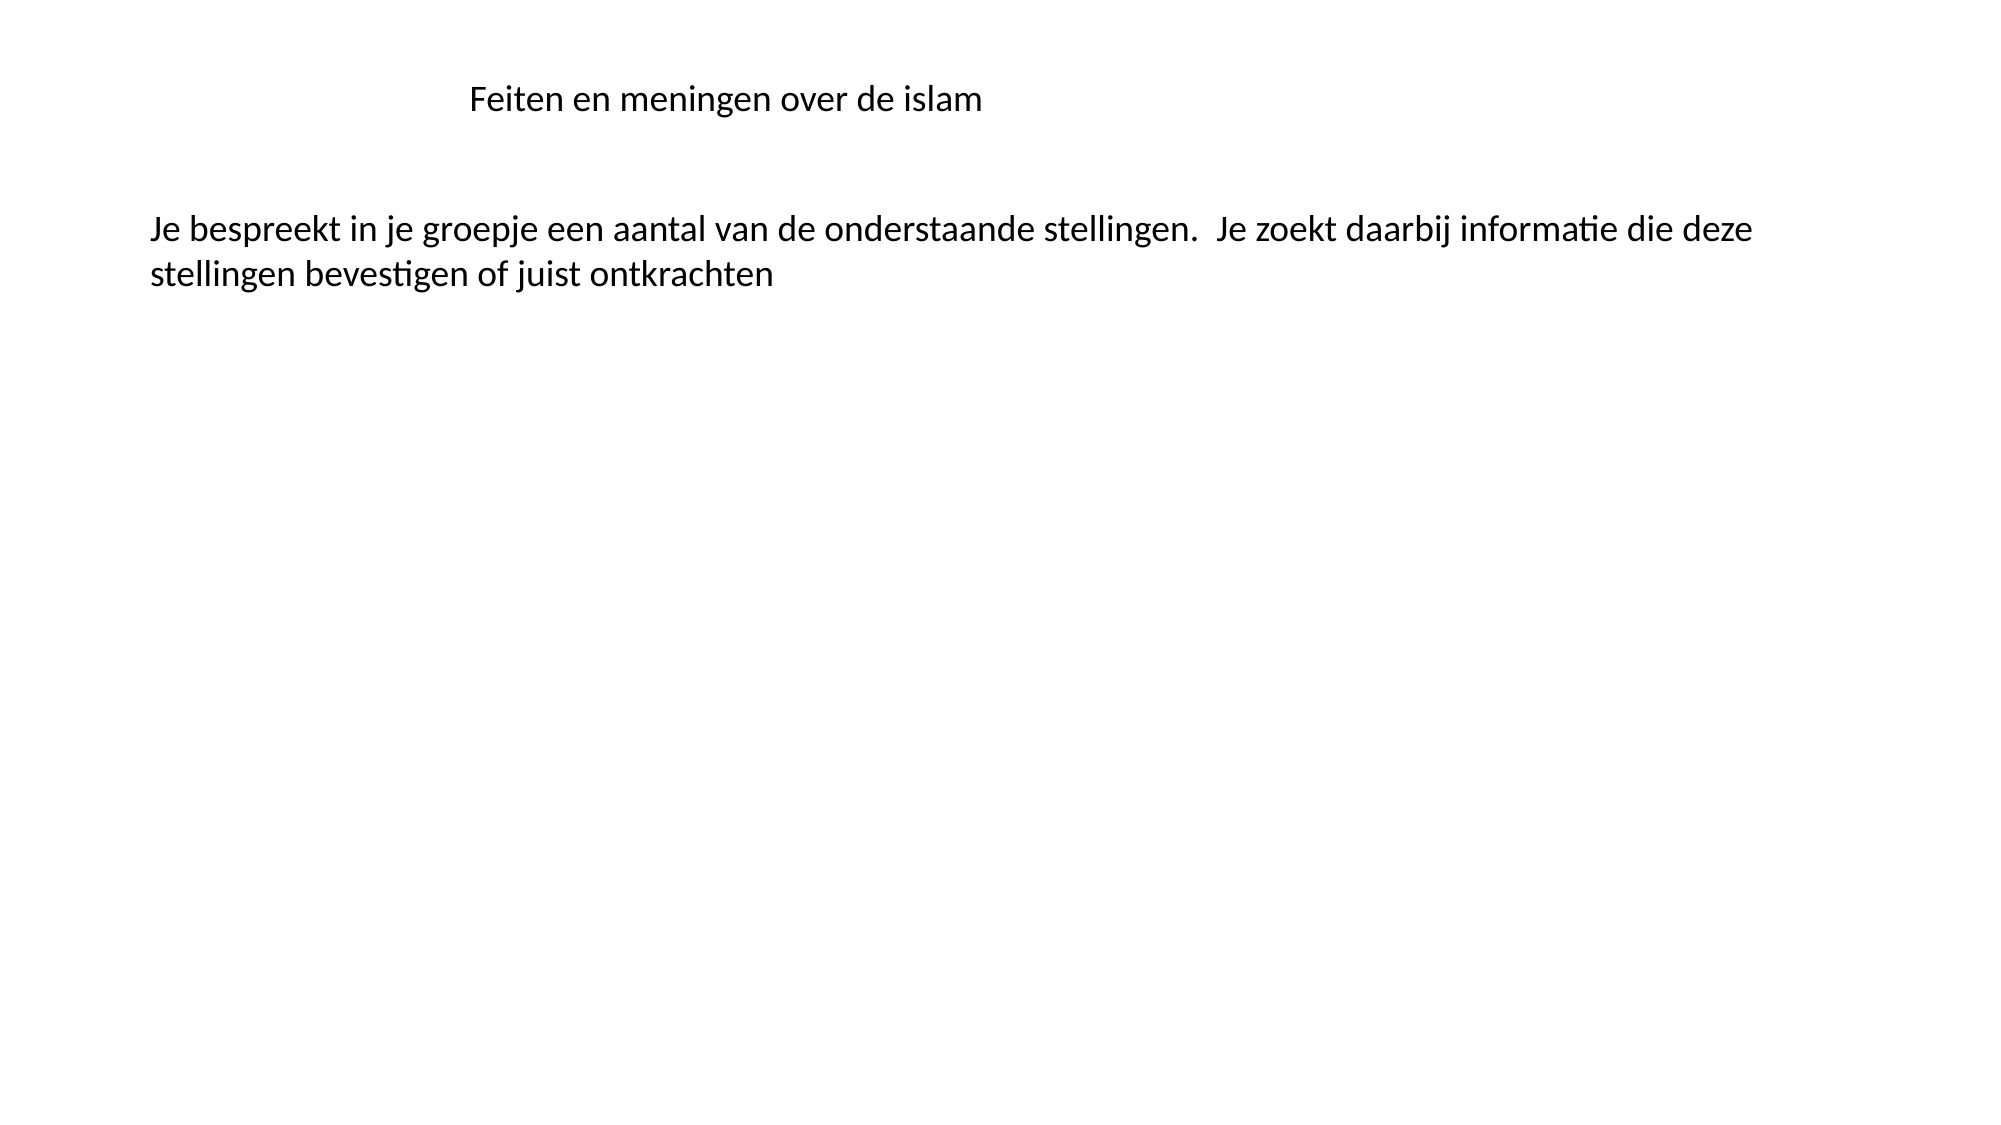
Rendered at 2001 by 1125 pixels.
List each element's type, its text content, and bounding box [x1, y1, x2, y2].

text_box Je bespreekt in je groepje een aantal van de onderstaande stellingen. Je zoekt daarbij informatie die deze stellingen bevestigen of juist ontkrachten [135, 196, 1800, 302]
text_box Feiten en meningen over de islam [454, 66, 1377, 127]
